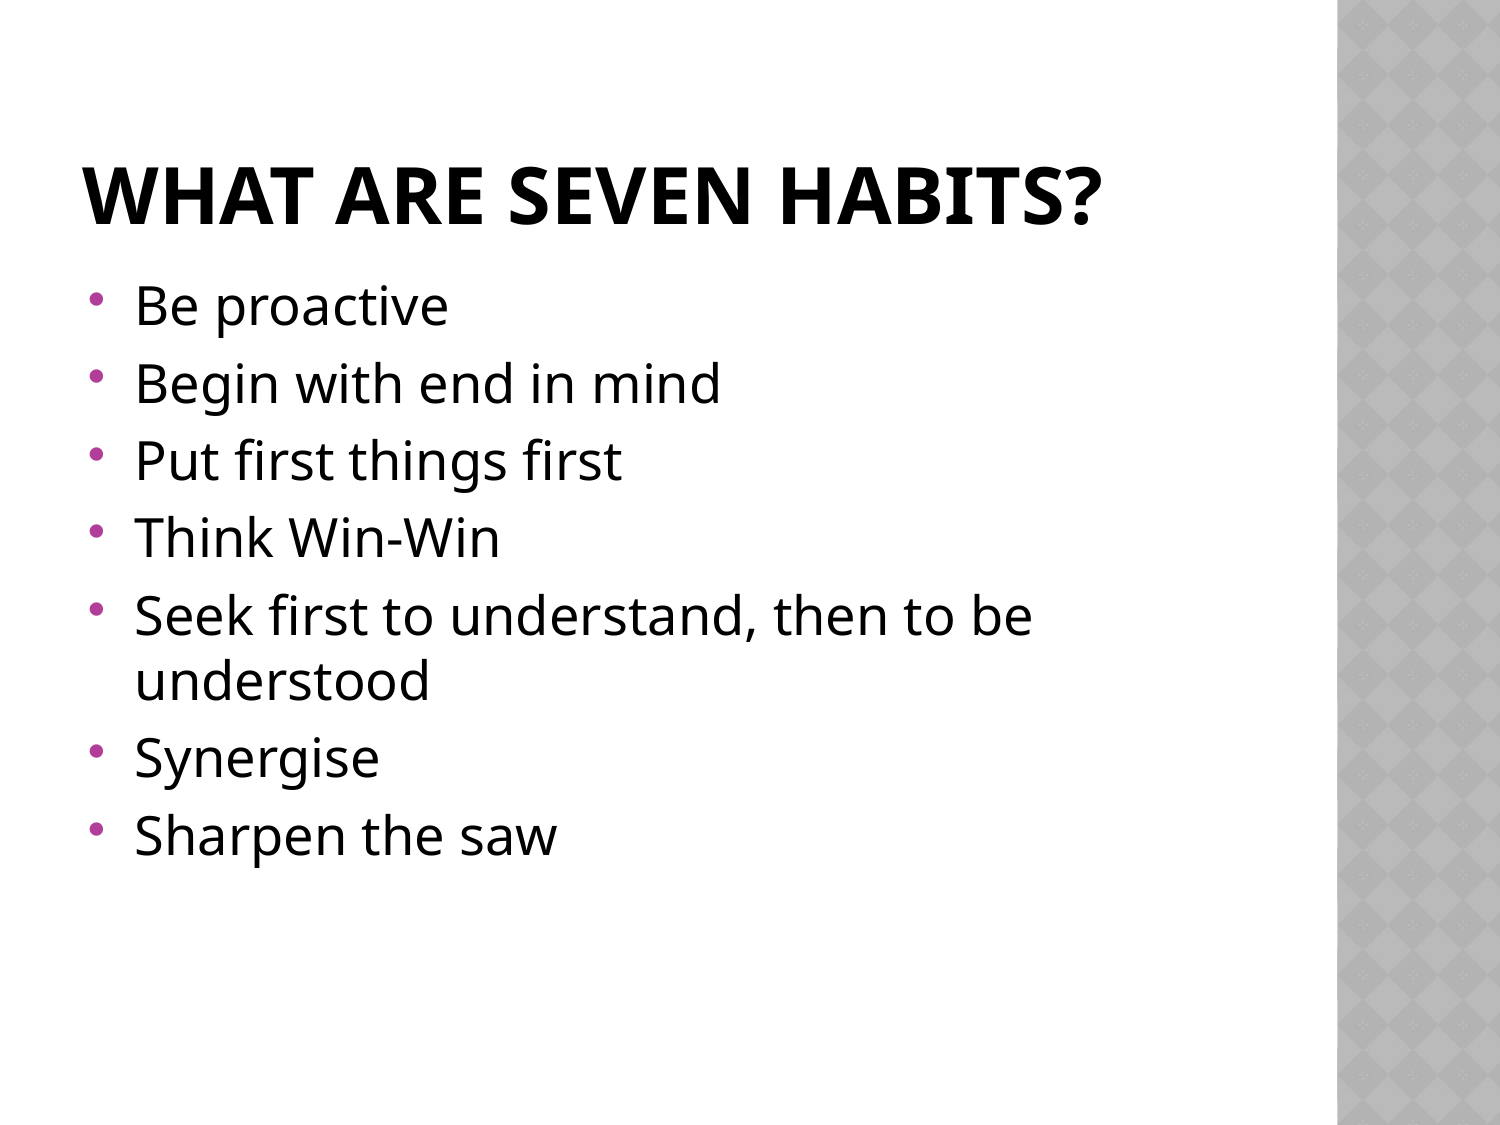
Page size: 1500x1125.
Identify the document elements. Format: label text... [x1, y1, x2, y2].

title What are seven habits? [75, 52, 1263, 240]
list Be proactive Begin with end in mind Put first things first Think Win-Win Seek first to understand, then to be understood Synergise Sharpen the saw [75, 264, 1263, 1059]
